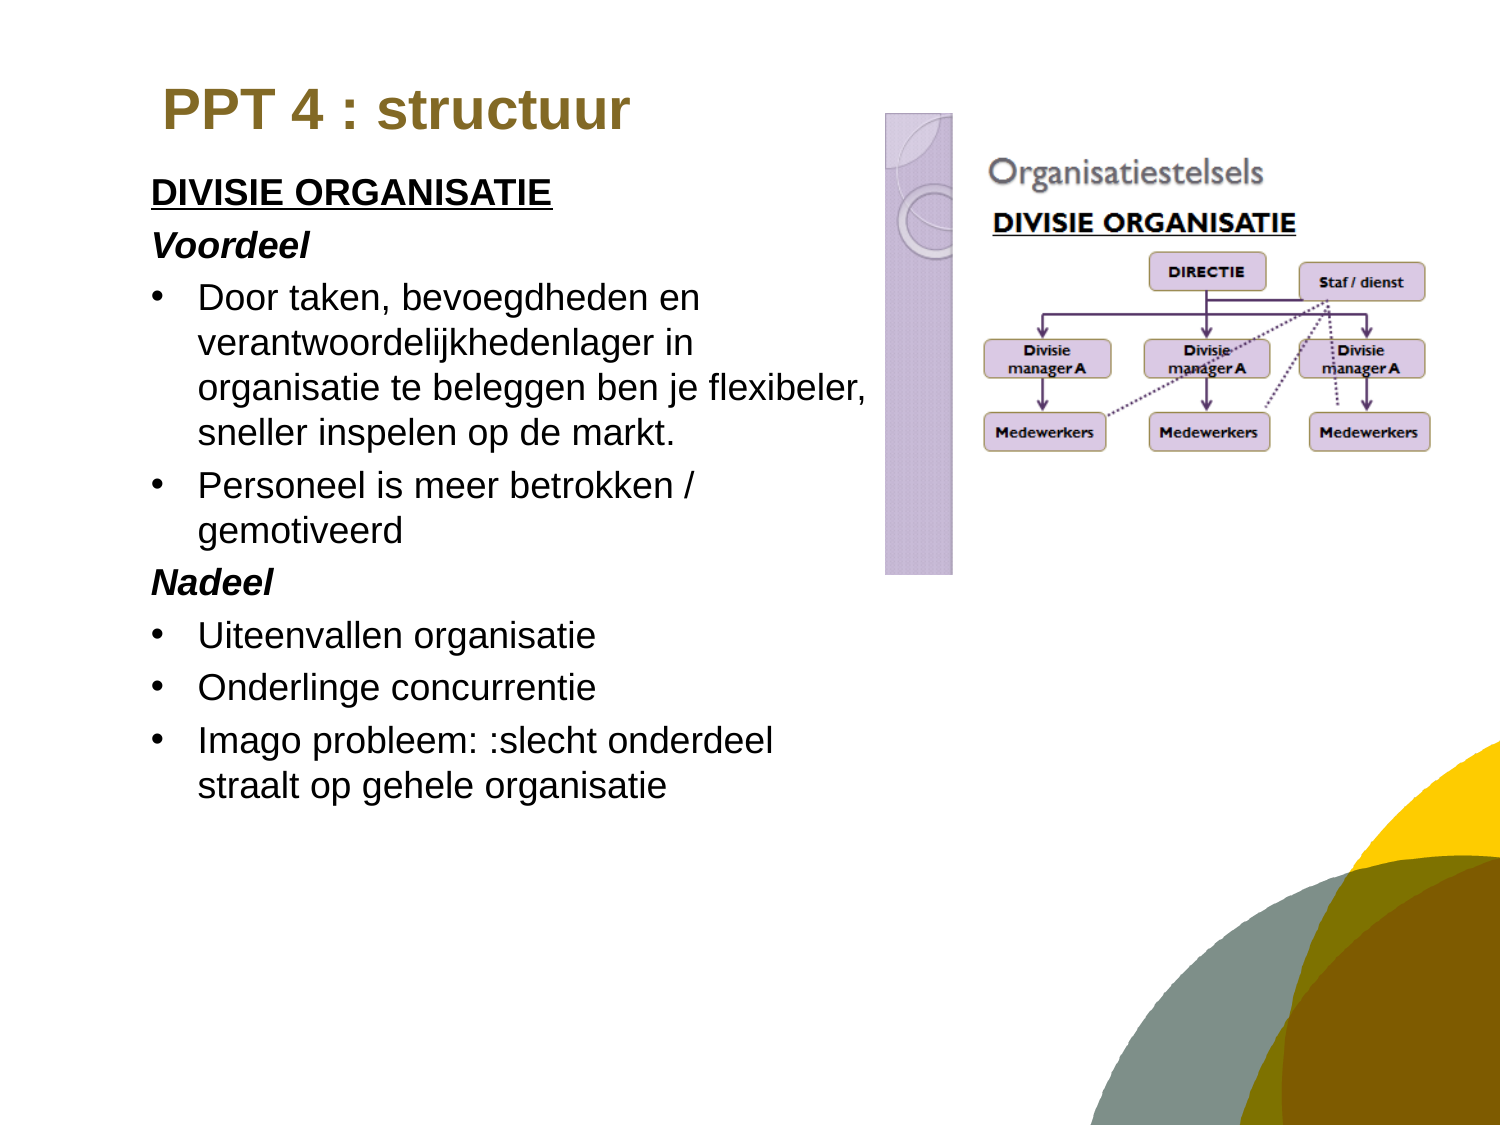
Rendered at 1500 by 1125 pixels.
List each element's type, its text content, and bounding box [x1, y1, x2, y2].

picture [885, 113, 1500, 575]
list DIVISIE ORGANISATIE Voordeel Door taken, bevoegdheden en verantwoordelijkhedenlager in organisatie te beleggen ben je flexibeler, sneller inspelen op de markt. Personeel is meer betrokken / gemotiveerd Nadeel Uiteenvallen organisatie Onderlinge concurrentie Imago probleem: :slecht onderdeel straalt op gehele organisatie [135, 160, 886, 994]
title PPT 4 : structuur [147, 54, 1414, 149]
picture [66, 727, 1500, 1125]
